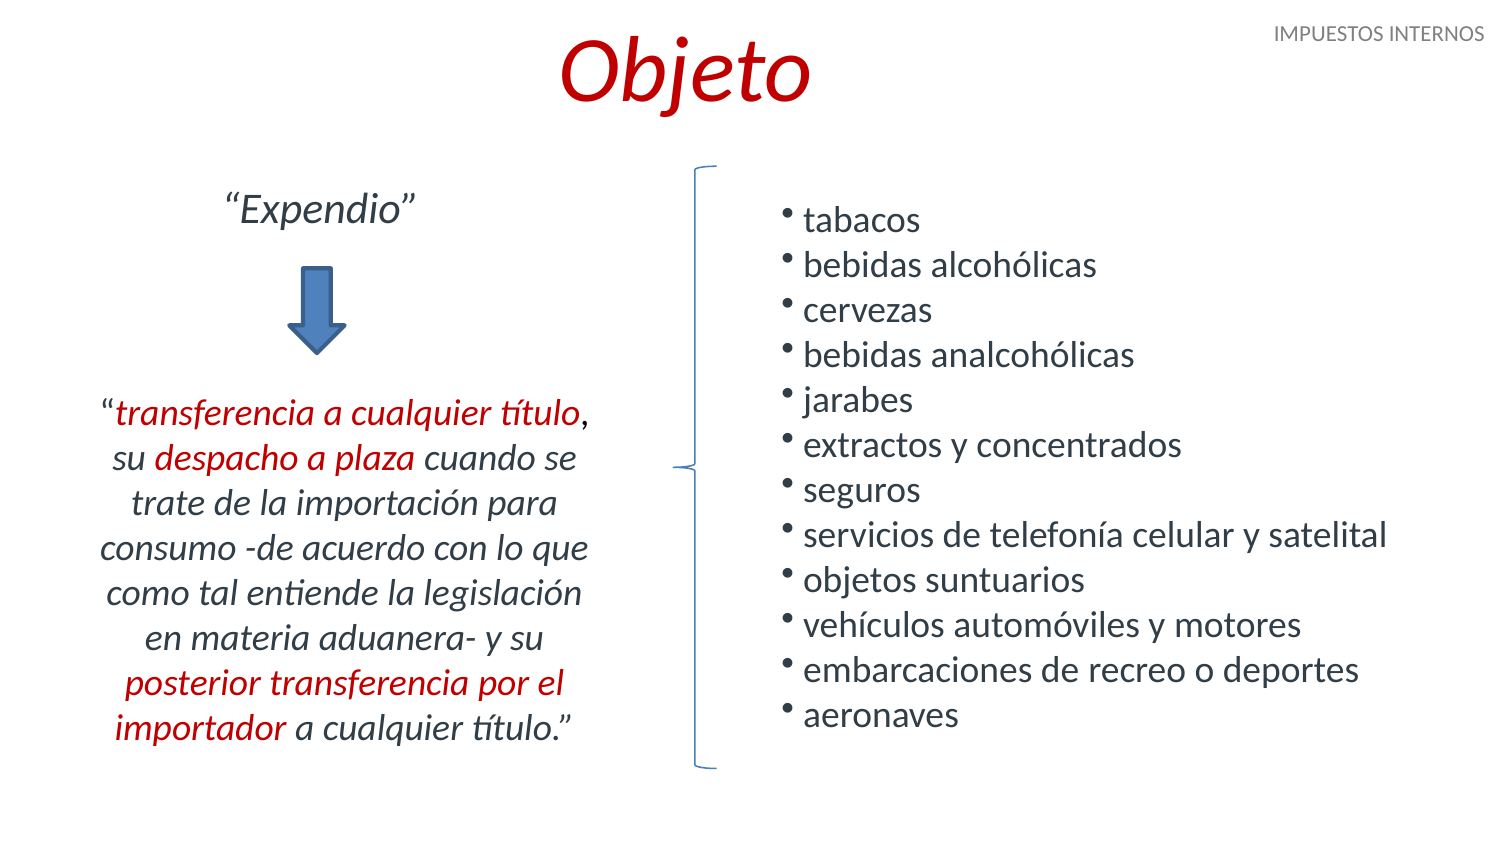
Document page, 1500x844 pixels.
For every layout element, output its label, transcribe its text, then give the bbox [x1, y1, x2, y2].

text_box “Expendio” [206, 172, 694, 240]
text_box [287, 266, 347, 356]
text_box [672, 165, 717, 770]
text_box tabacos bebidas alcohólicas cervezas bebidas analcohólicas jarabes extractos y concentrados seguros servicios de telefonía celular y satelital objetos suntuarios vehículos automóviles y motores embarcaciones de recreo o deportes aeronaves [770, 189, 1406, 741]
text_box “Expendio” [717, 172, 957, 240]
text_box IMPUESTOS INTERNOS [820, 11, 1500, 59]
text_box Objeto [543, 0, 828, 128]
text_box “transferencia a cualquier título, su despacho a plaza cuando se trate de la importación para consumo -de acuerdo con lo que como tal entiende la legislación en materia aduanera- y su posterior transferencia por el importador a cualquier título.” [82, 380, 608, 756]
